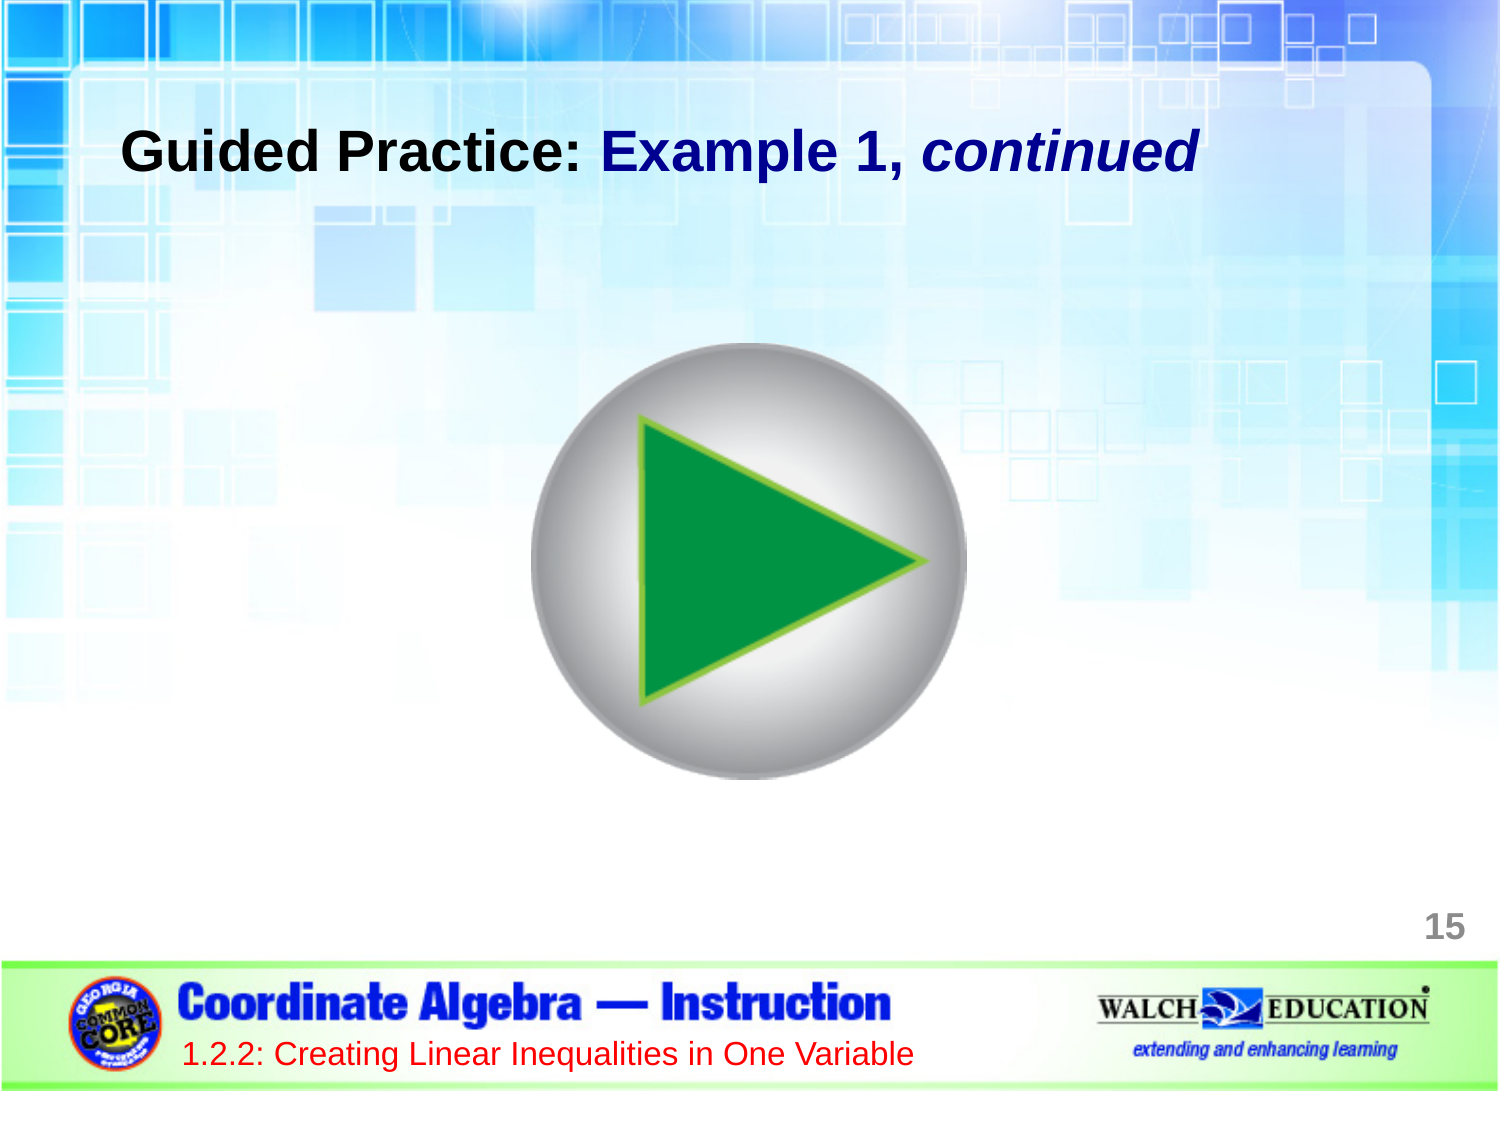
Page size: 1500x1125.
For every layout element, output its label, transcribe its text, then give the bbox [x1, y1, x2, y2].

subtitle Guided Practice: Example 1, continued [105, 105, 1394, 925]
slide_number 15 [1361, 901, 1481, 949]
list 1.2.2: Creating Linear Inequalities in One Variable [166, 1024, 1074, 1069]
picture [1, 0, 1500, 1091]
